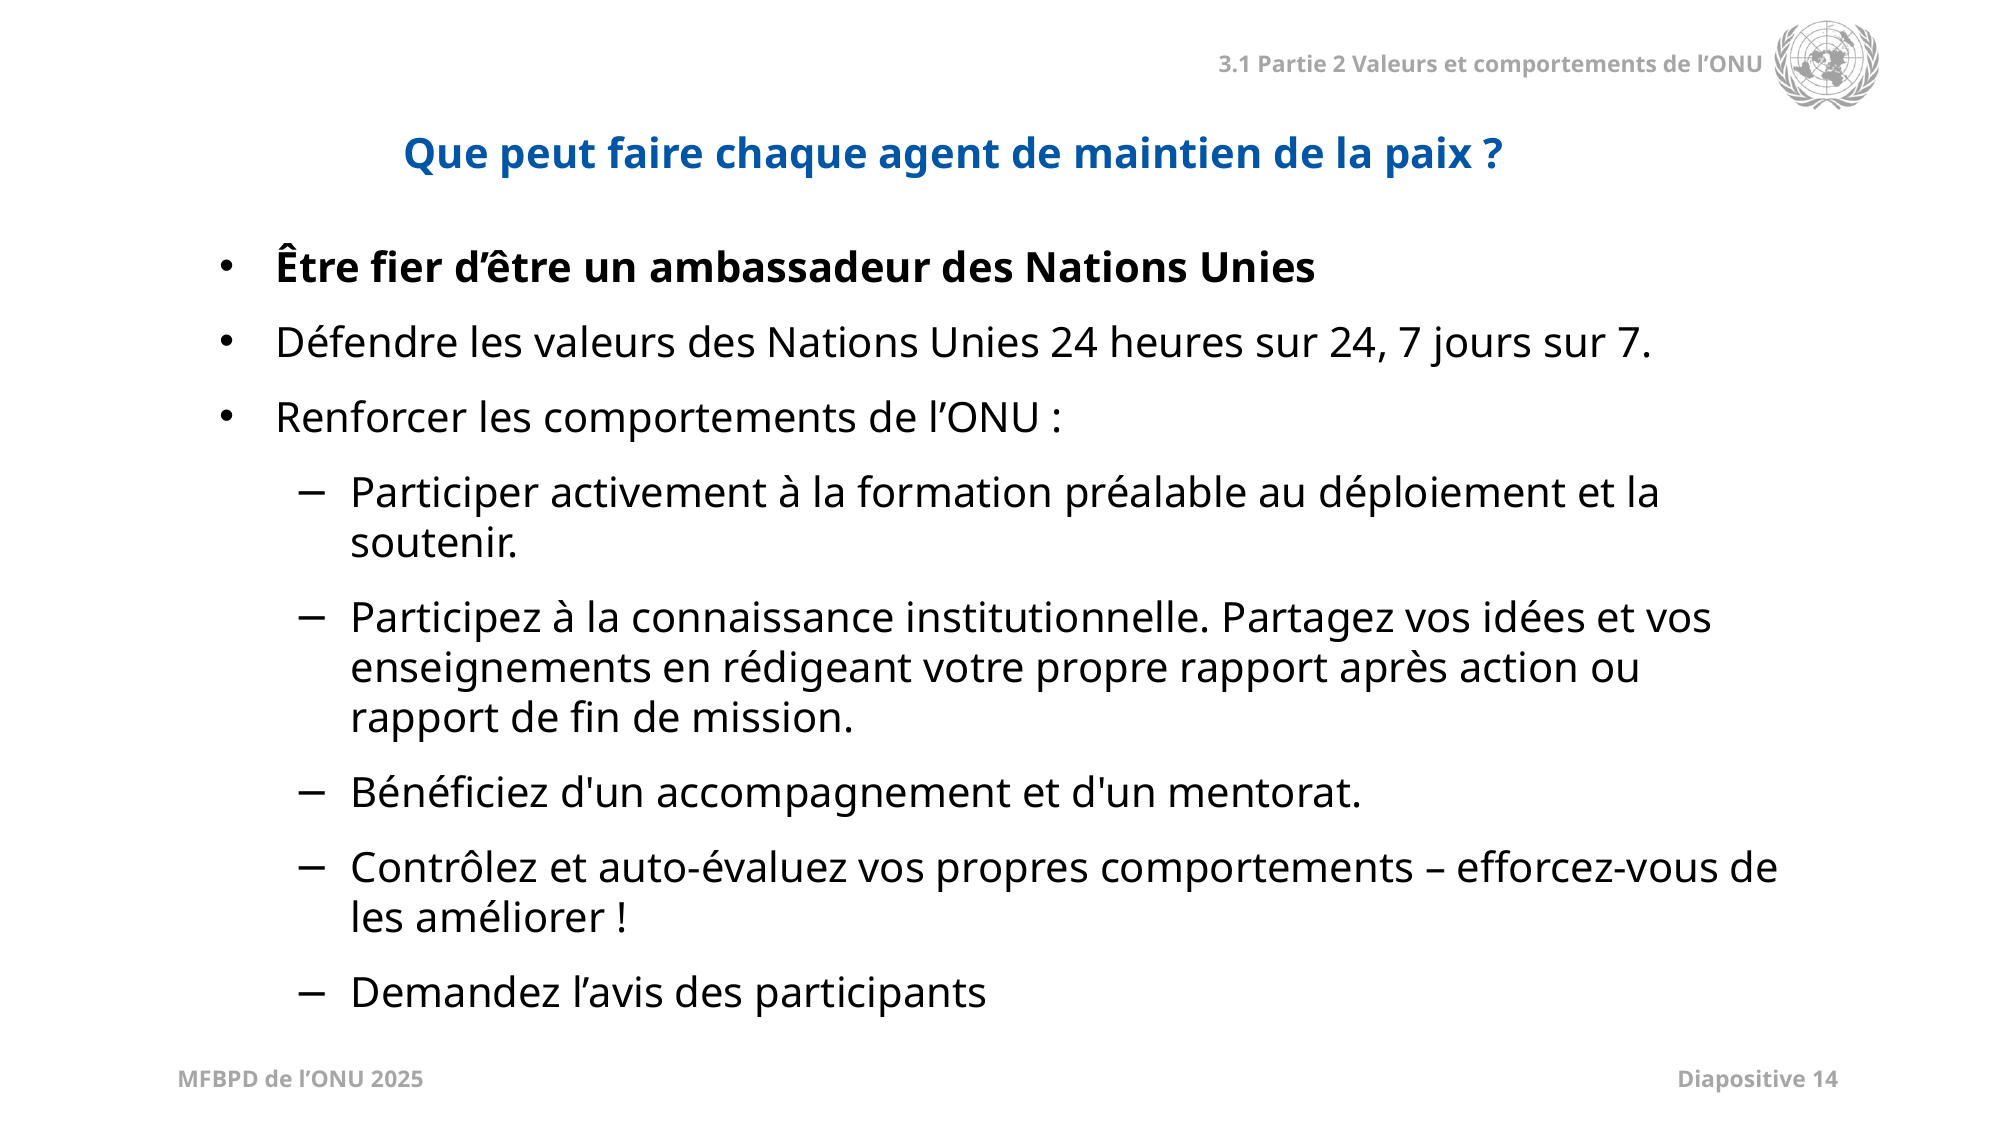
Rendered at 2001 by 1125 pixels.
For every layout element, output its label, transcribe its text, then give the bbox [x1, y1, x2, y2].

text_box Que peut faire chaque agent de maintien de la paix ? [158, 119, 1750, 185]
text_box Être fier d’être un ambassadeur des Nations Unies Défendre les valeurs des Nations Unies 24 heures sur 24, 7 jours sur 7. Renforcer les comportements de l’ONU : Participer activement à la formation préalable au déploiement et la soutenir. Participez à la connaissance institutionnelle. Partagez vos idées et vos enseignements en rédigeant votre propre rapport après action ou rapport de fin de mission. Bénéficiez d'un accompagnement et d'un mentorat. Contrôlez et auto-évaluez vos propres comportements – efforcez-vous de les améliorer ! Demandez l’avis des participants [204, 232, 1796, 1024]
